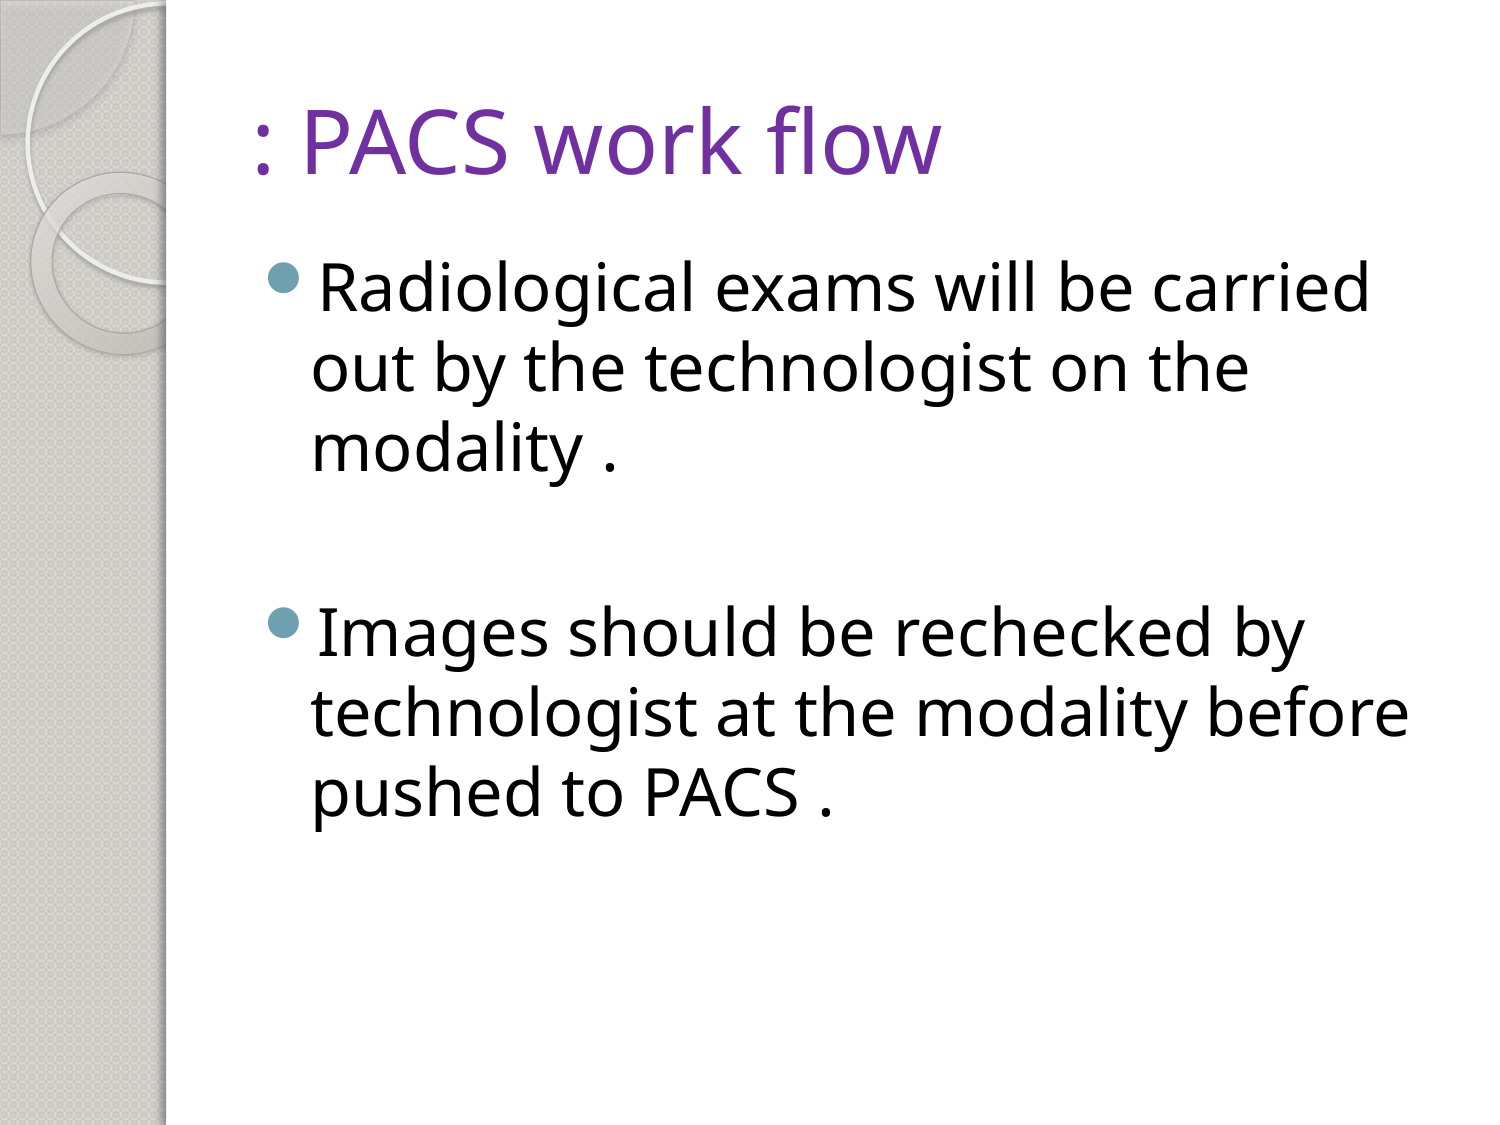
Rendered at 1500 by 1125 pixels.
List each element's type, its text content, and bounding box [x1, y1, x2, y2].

title PACS work flow : [235, 45, 1466, 233]
list Radiological exams will be carried out by the technologist on the modality . Images should be rechecked by technologist at the modality before pushed to PACS . [235, 237, 1466, 1025]
